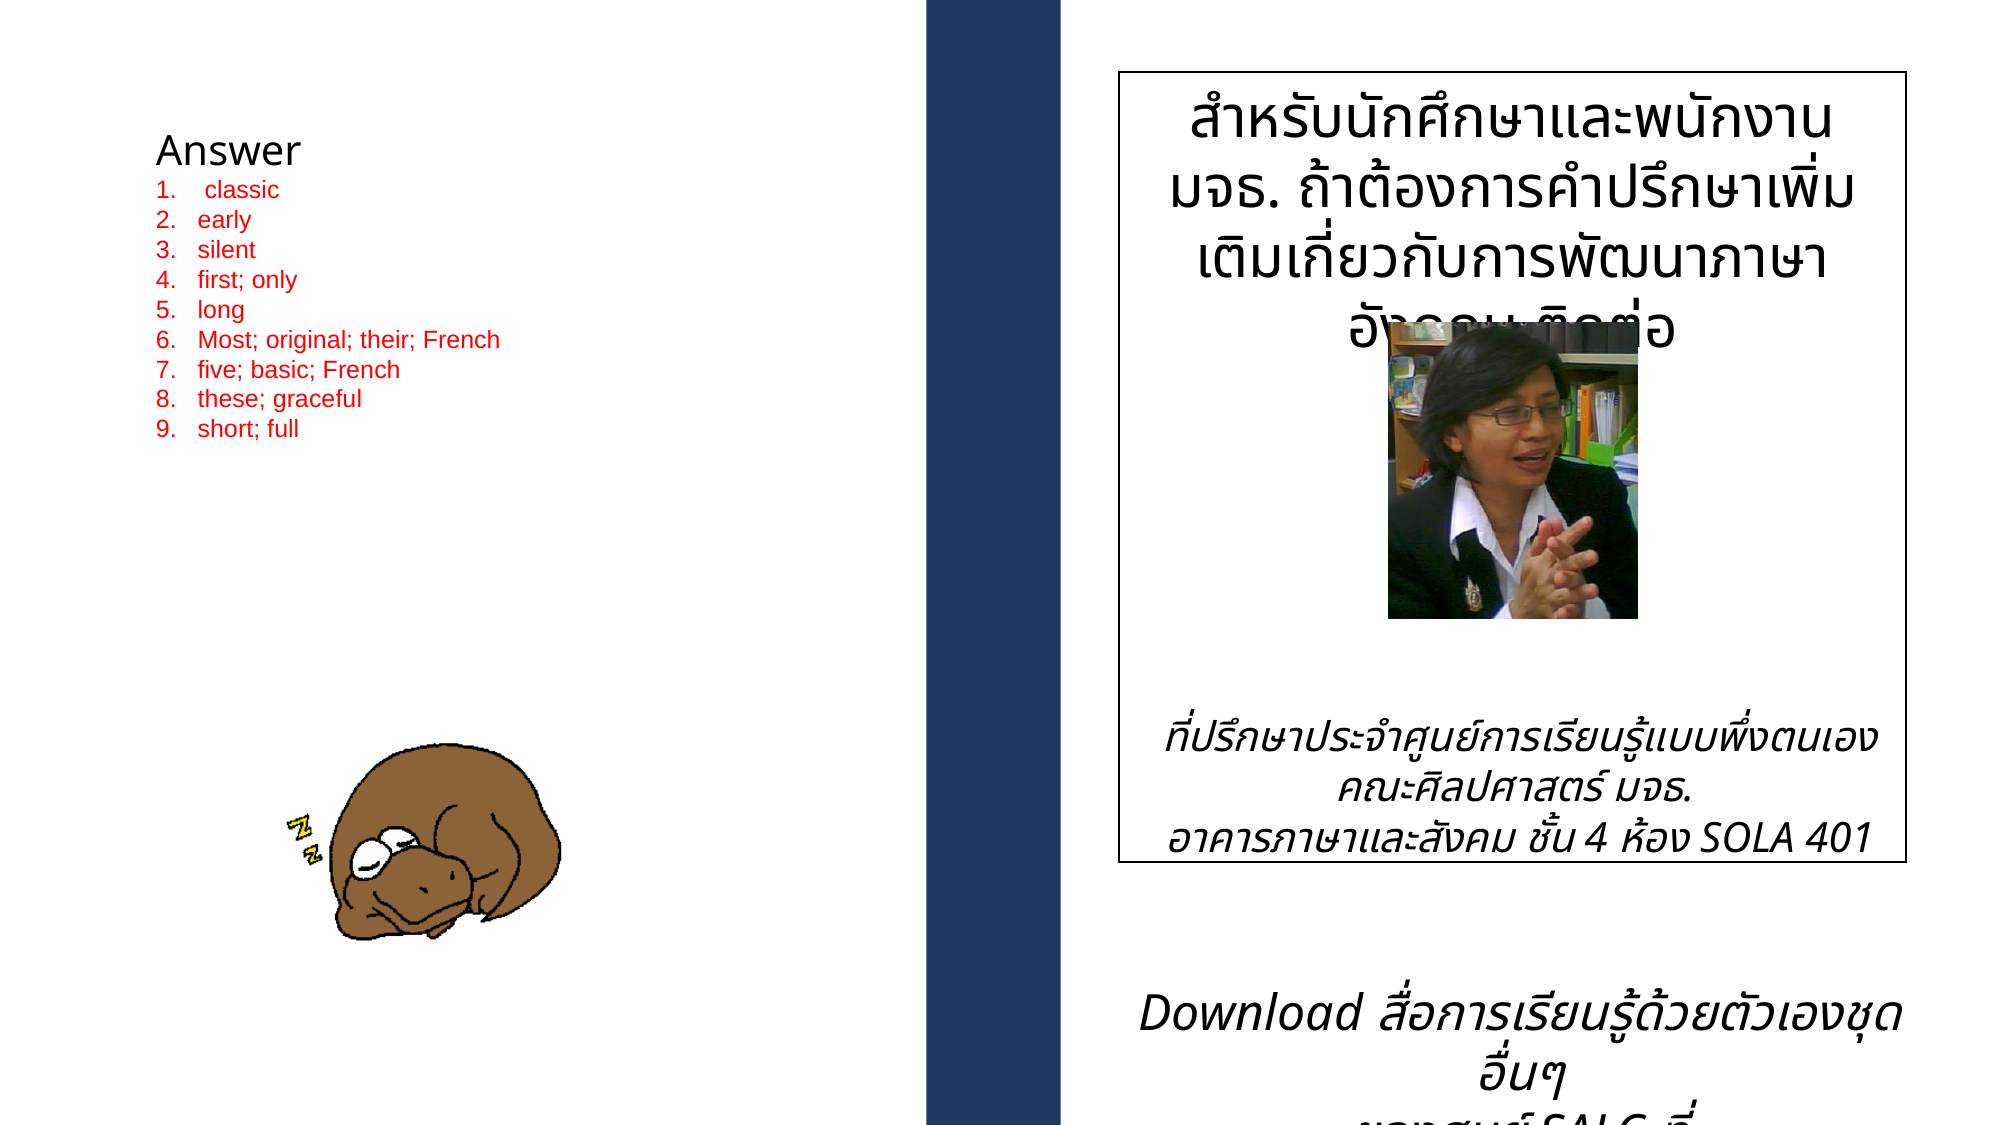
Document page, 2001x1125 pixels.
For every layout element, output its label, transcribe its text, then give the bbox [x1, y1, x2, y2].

picture [251, 704, 587, 954]
picture [1388, 322, 1638, 619]
text_box [925, 0, 1062, 1125]
text_box ที่ปรึกษาประจำศูนย์การเรียนรู้แบบพึ่งตนเอง คณะศิลปศาสตร์ มจธ. อาคารภาษาและสังคม ชั้น 4 ห้อง SOLA 401 Download สื่อการเรียนรู้ด้วยตัวเองชุดอื่นๆ ของศูนย์ SALC ที่ http://kmuttsalc.wikispaces.com [1119, 702, 1921, 1125]
text_box Answer 1. classic 2. early 3. silent 4. first; only 5. long 6. Most; original; their; French 7. five; basic; French 8. these; graceful 9. short; full [103, 115, 709, 451]
text_box สำหรับนักศึกษาและพนักงาน มจธ. ถ้าต้องการคำปรึกษาเพิ่มเติมเกี่ยวกับการพัฒนาภาษาอังกฤษ ติดต่อ [1118, 71, 1907, 863]
